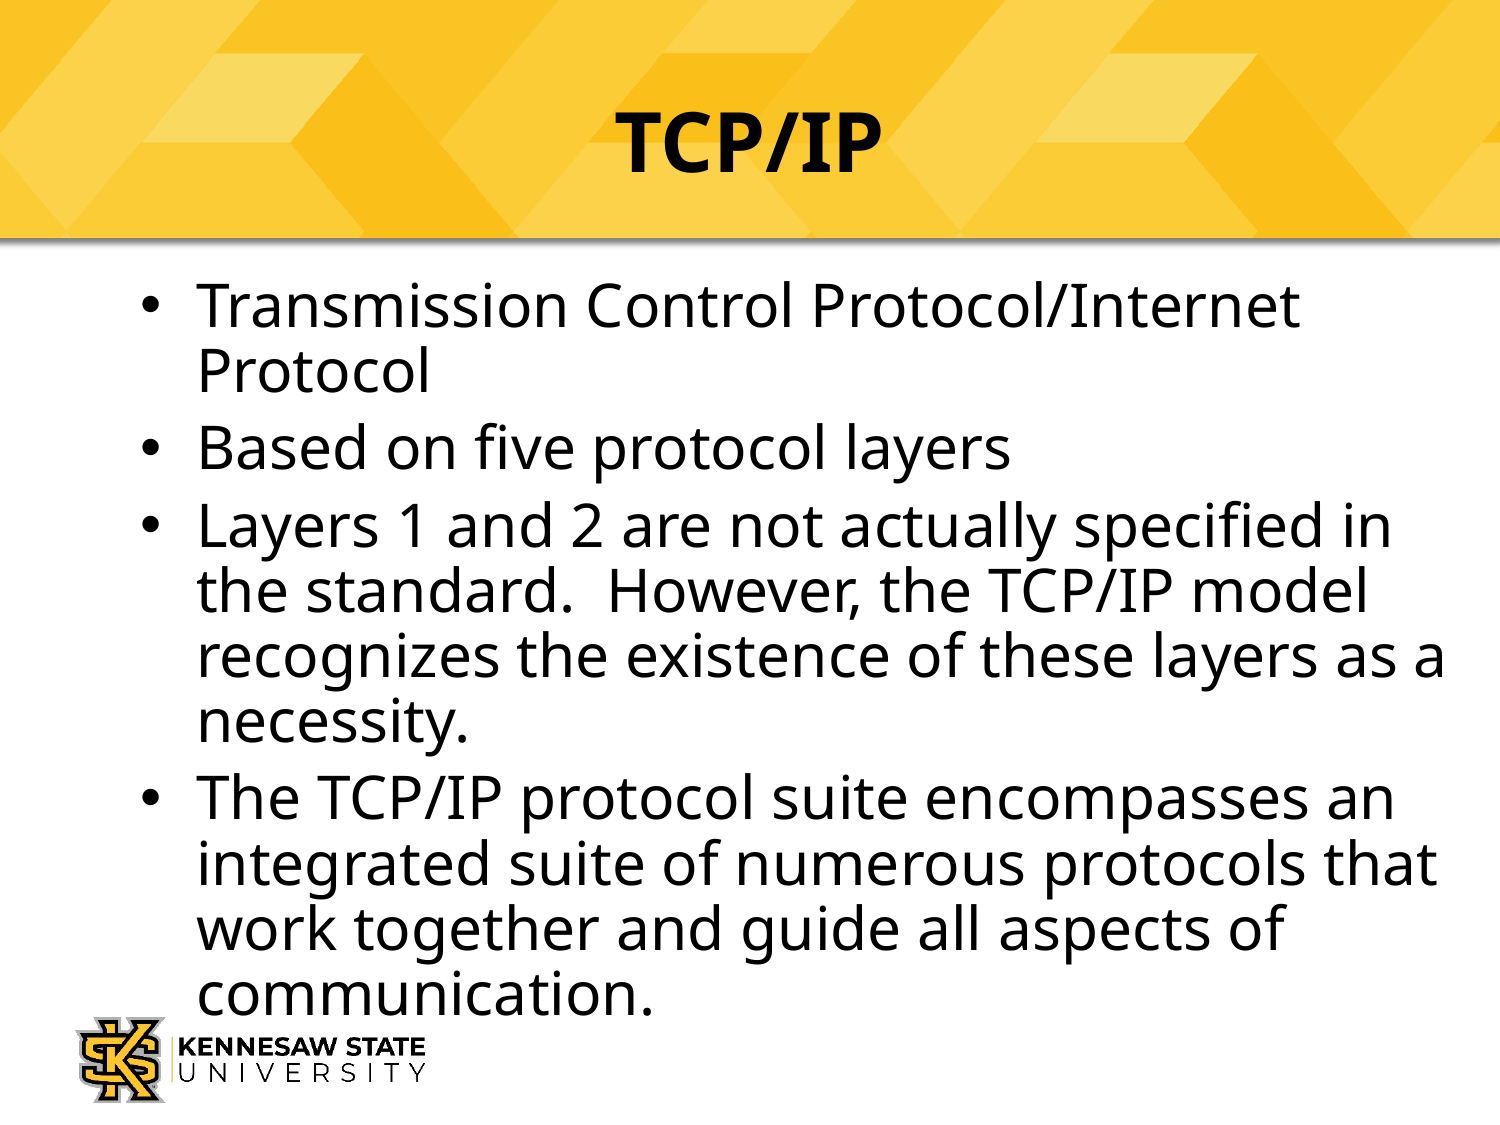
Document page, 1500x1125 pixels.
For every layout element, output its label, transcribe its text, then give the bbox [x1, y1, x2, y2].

title TCP/IP [75, 45, 1425, 233]
picture [0, 0, 1500, 251]
picture [75, 1017, 425, 1103]
list Transmission Control Protocol/Internet Protocol Based on five protocol layers Layers 1 and 2 are not actually specified in the standard. However, the TCP/IP model recognizes the existence of these layers as a necessity. The TCP/IP protocol suite encompasses an integrated suite of numerous protocols that work together and guide all aspects of communication. [125, 267, 1471, 1043]
